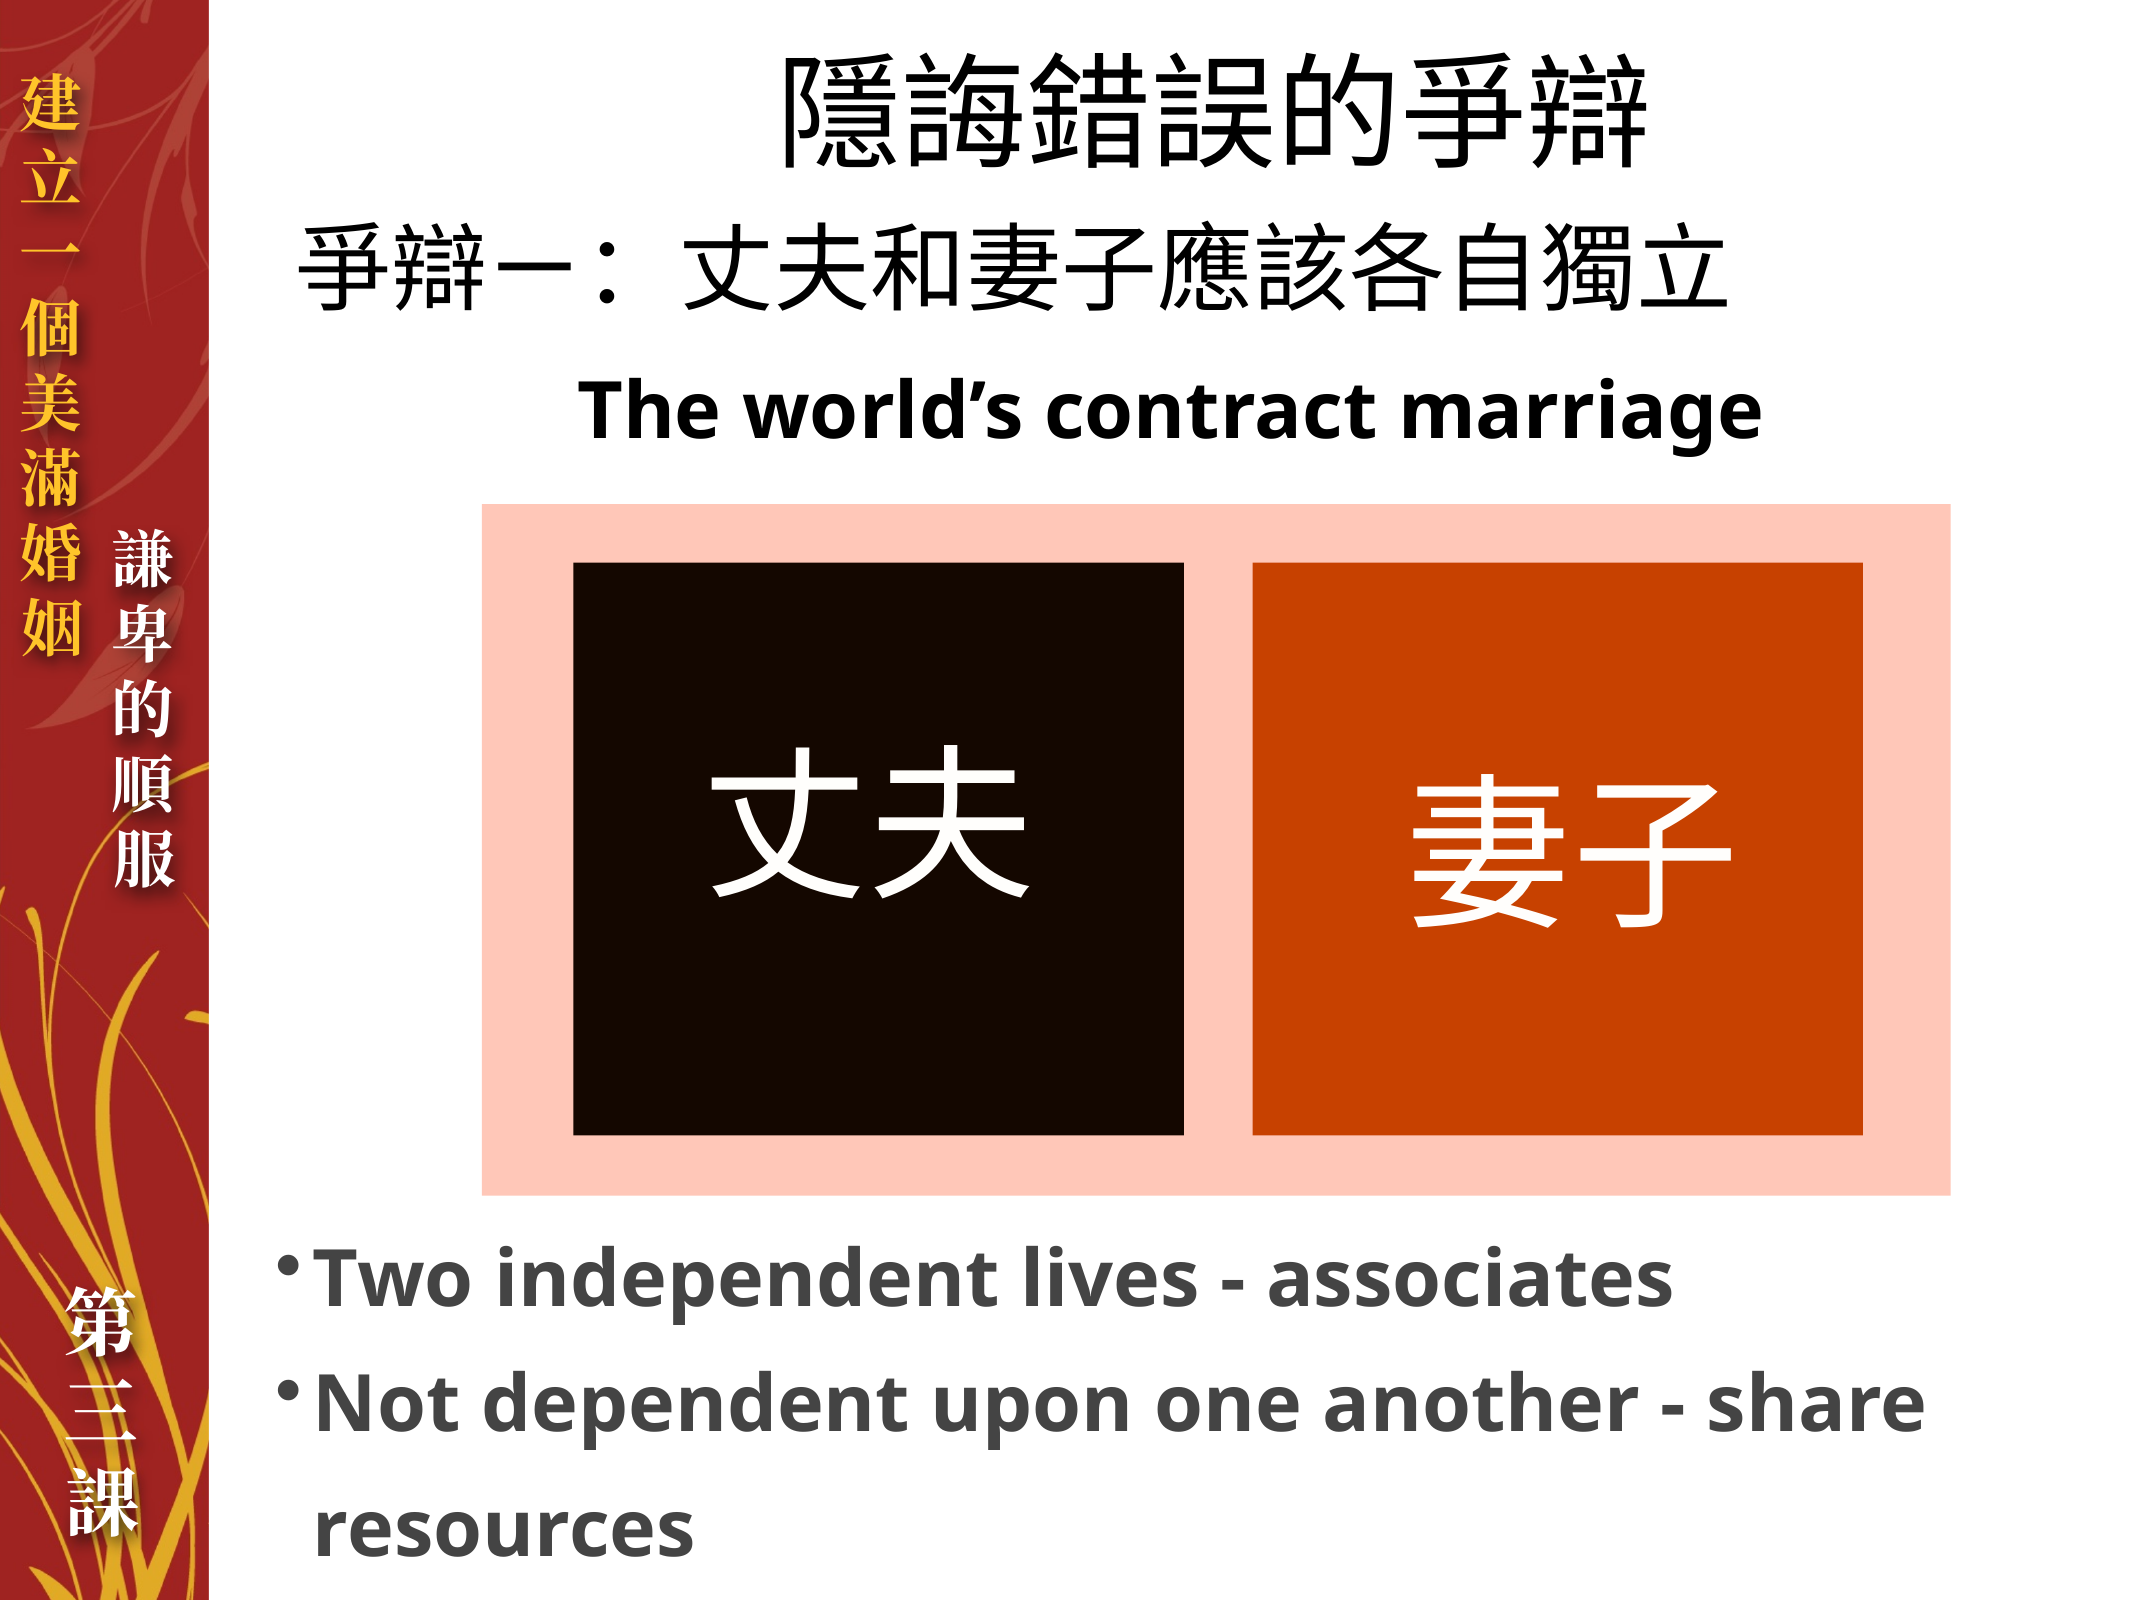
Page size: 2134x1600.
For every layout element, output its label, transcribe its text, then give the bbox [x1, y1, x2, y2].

text_box Two independent lives - associates Not dependent upon one another - share resources Contracts are breakable [267, 1189, 2134, 1600]
picture [0, 0, 208, 1600]
text_box 爭辯ㄧ：丈夫和妻子應該各自獨立 [287, 199, 1741, 332]
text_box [1252, 562, 1864, 1136]
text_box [481, 351, 1951, 1197]
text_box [573, 562, 1185, 1136]
text_box 隱誨錯誤的爭辯 [768, 24, 1661, 192]
